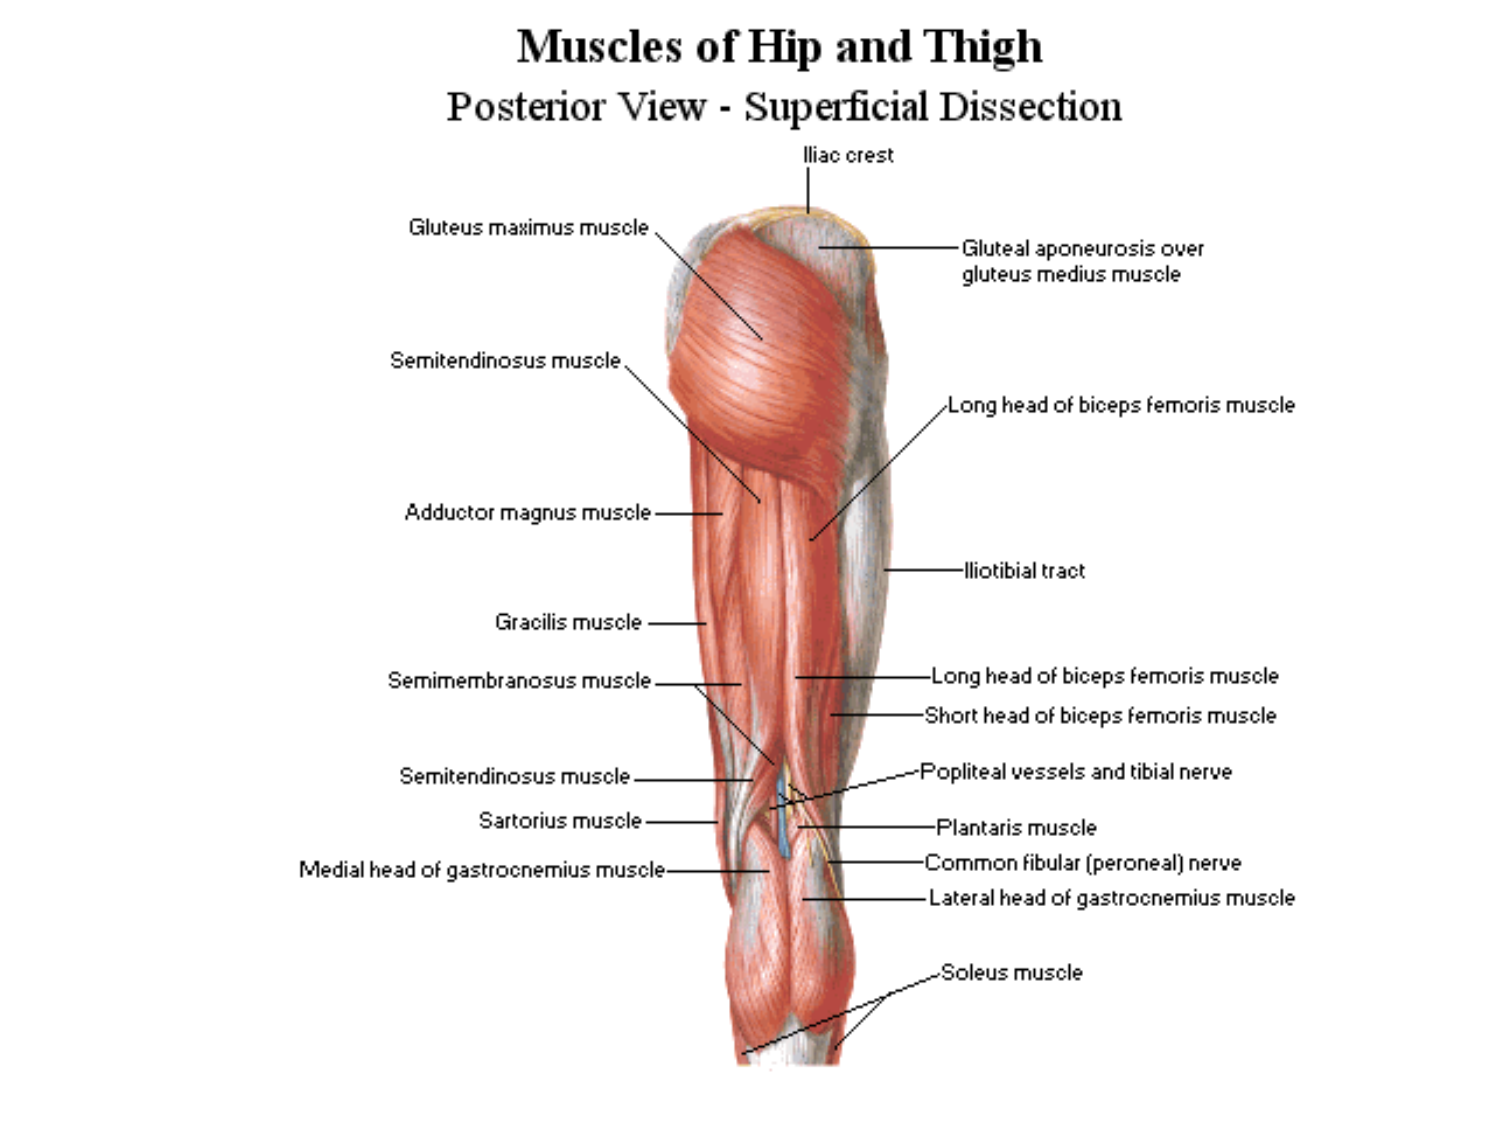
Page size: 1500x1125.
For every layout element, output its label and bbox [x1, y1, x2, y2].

picture [229, 15, 1336, 1125]
